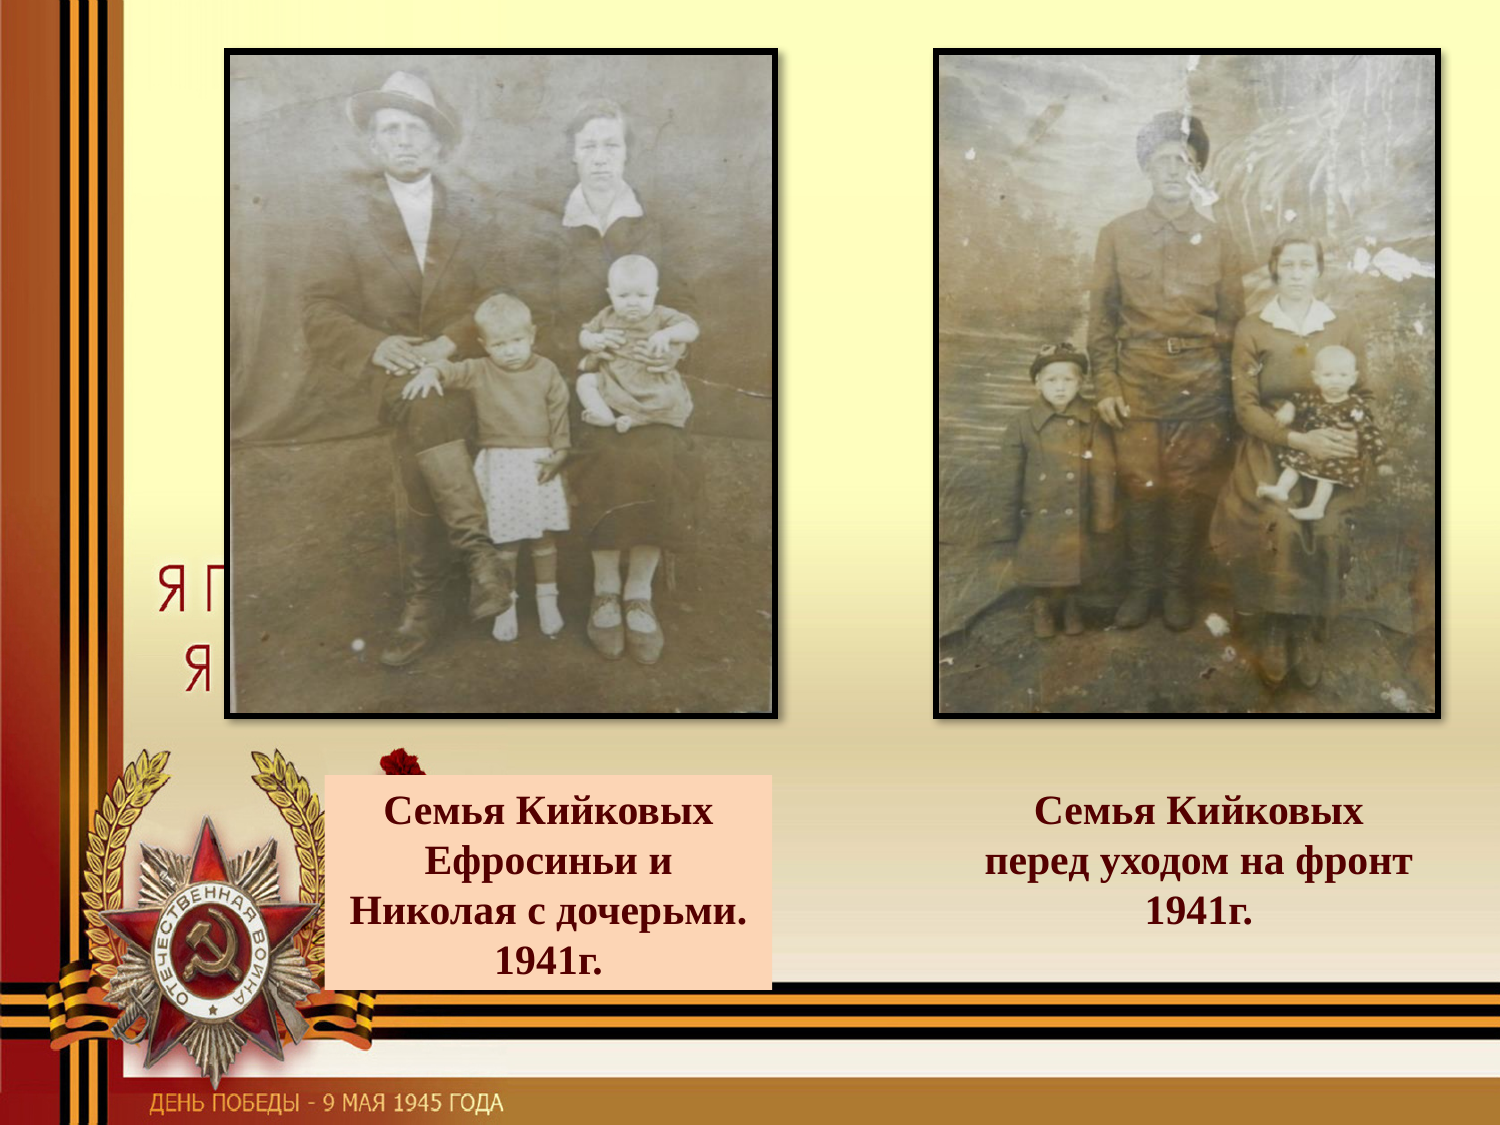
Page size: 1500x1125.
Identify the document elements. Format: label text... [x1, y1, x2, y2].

picture [0, 0, 1500, 1125]
text_box Семья Кийковых перед уходом на фронт 1941г. [962, 775, 1436, 940]
text_box Семья Кийковых Ефросиньи и Николая с дочерьми. 1941г. [324, 775, 773, 990]
